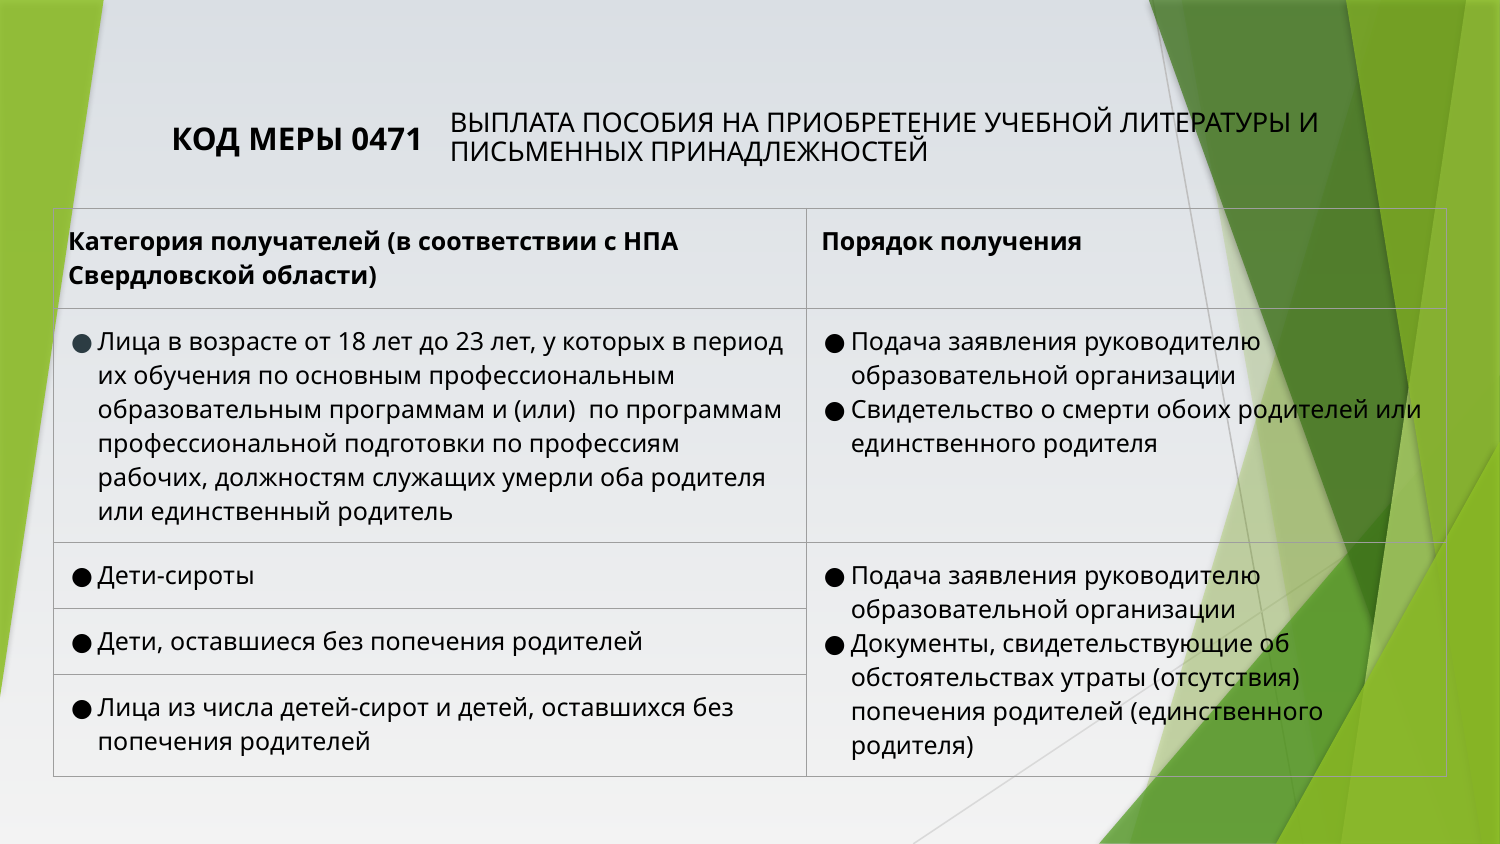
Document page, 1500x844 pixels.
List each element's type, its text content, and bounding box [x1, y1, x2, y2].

table_cell Лица в возрасте от 18 лет до 23 лет, у которых в период их обучения по основным профессиональным образовательным программам и (или) по программам профессиональной подготовки по профессиям рабочих, должностям служащих умерли оба родителя или единственный родитель [54, 309, 806, 542]
title ВЫПЛАТА ПОСОБИЯ НА ПРИОБРЕТЕНИЕ УЧЕБНОЙ ЛИТЕРАТУРЫ И ПИСЬМЕННЫХ ПРИНАДЛЕЖНОСТЕЙ [438, 80, 1384, 197]
table_cell Подача заявления руководителю образовательной организации Свидетельство о смерти обоих родителей или единственного родителя [807, 309, 1446, 542]
table_cell Лица из числа детей-сирот и детей, оставшихся без попечения родителей [54, 675, 806, 776]
table_header Категория получателей (в соответствии с НПА Свердловской области) [54, 209, 806, 308]
table_cell Подача заявления руководителю образовательной организации Документы, свидетельствующие об обстоятельствах утраты (отсутствия) попечения родителей (единственного родителя) [807, 543, 1446, 776]
text_box КОД МЕРЫ 0471 [122, 79, 439, 196]
table_header Порядок получения [807, 209, 1446, 308]
table_cell Дети-сироты [54, 543, 806, 608]
table_cell Дети, оставшиеся без попечения родителей [54, 609, 806, 674]
